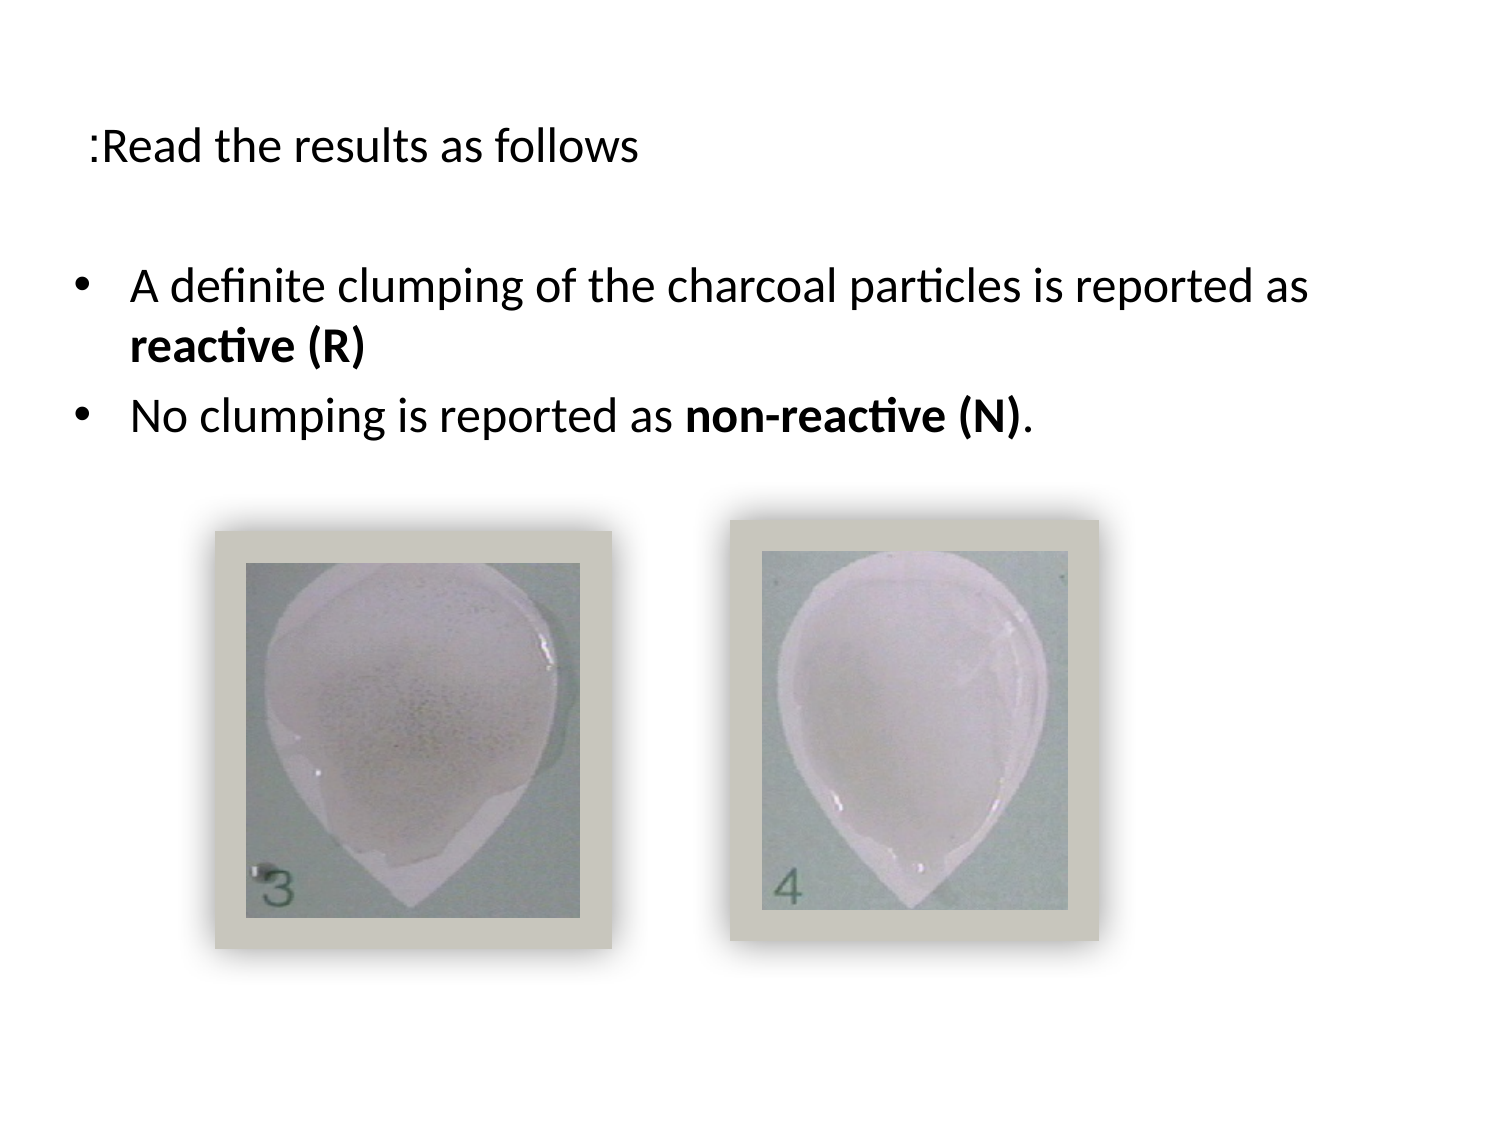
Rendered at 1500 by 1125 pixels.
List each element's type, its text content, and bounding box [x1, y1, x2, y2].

picture [761, 550, 1069, 911]
picture [245, 562, 581, 919]
list Read the results as follows: A definite clumping of the charcoal particles is reported as reactive (R) No clumping is reported as non-reactive (N). [58, 105, 1409, 985]
